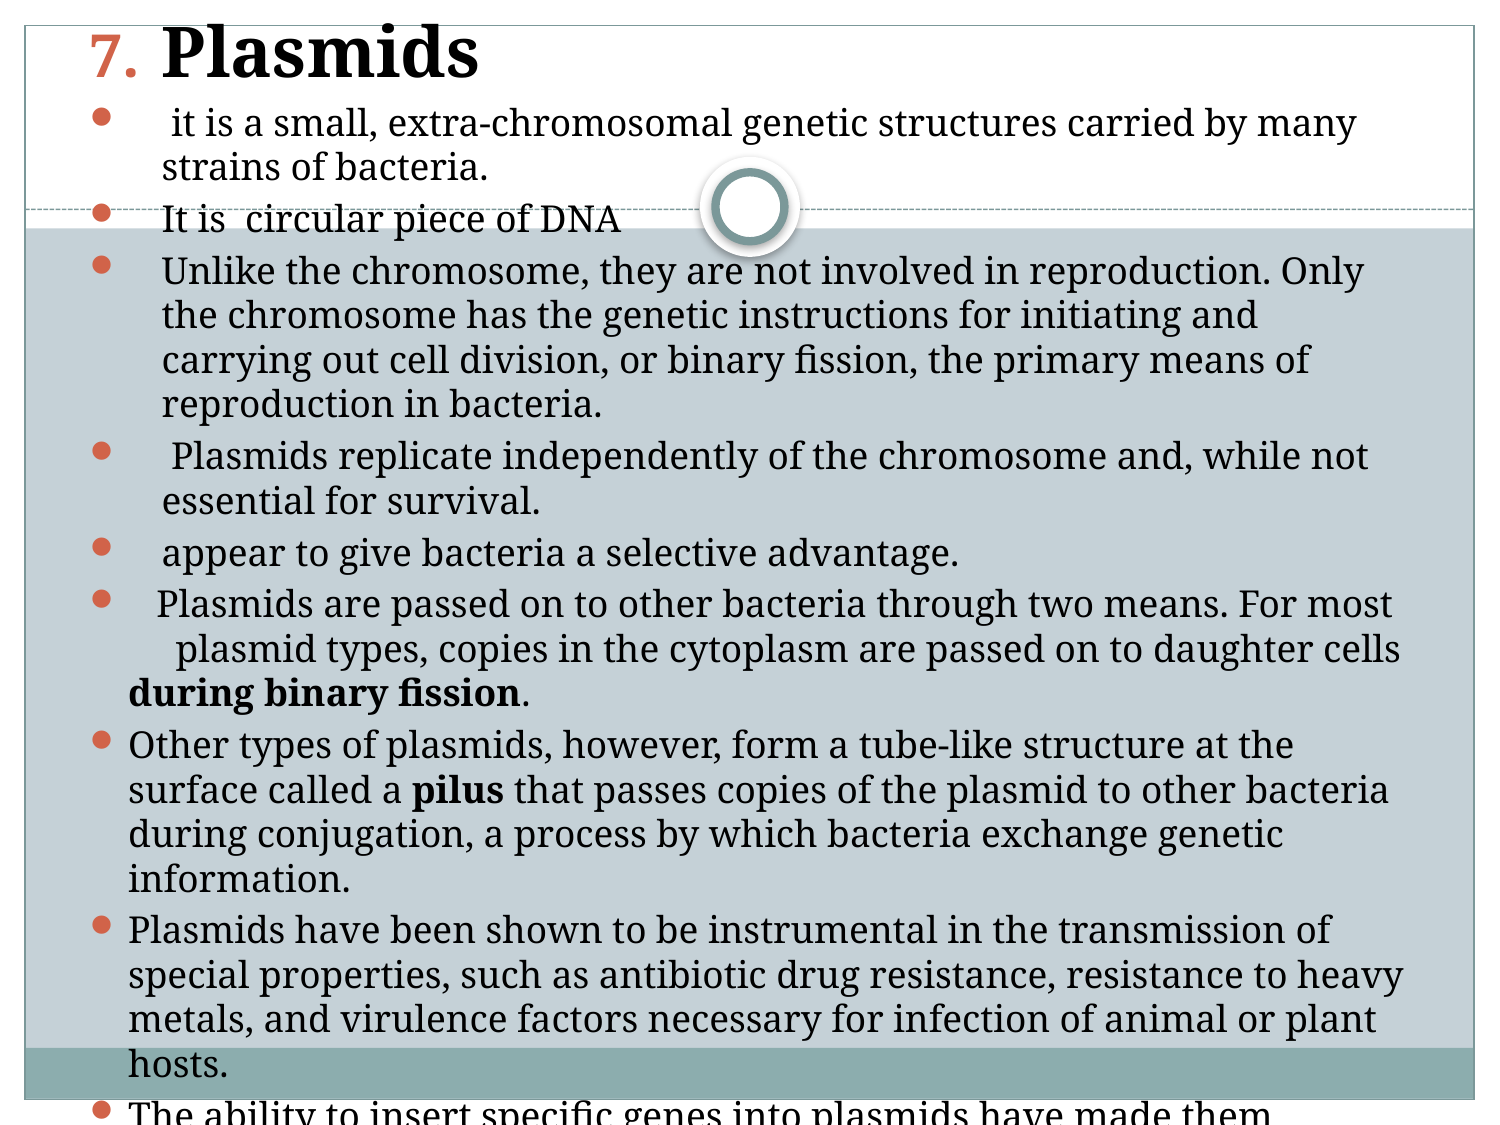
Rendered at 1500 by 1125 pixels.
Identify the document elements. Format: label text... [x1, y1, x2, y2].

list Plasmids it is a small, extra-chromosomal genetic structures carried by many strains of bacteria. It is circular piece of DNA Unlike the chromosome, they are not involved in reproduction. Only the chromosome has the genetic instructions for initiating and carrying out cell division, or binary fission, the primary means of reproduction in bacteria. Plasmids replicate independently of the chromosome and, while not essential for survival. appear to give bacteria a selective advantage. Plasmids are passed on to other bacteria through two means. For most plasmid types, copies in the cytoplasm are passed on to daughter cells during binary fission. Other types of plasmids, however, form a tube-like structure at the surface called a pilus that passes copies of the plasmid to other bacteria during conjugation, a process by which bacteria exchange genetic information. Plasmids have been shown to be instrumental in the transmission of special properties, such as antibiotic drug resistance, resistance to heavy metals, and virulence factors necessary for infection of animal or plant hosts. The ability to insert specific genes into plasmids have made them extremely useful tools in the fields of molecular biology and genetics, specifically in the area of genetic engineering [75, 0, 1425, 1125]
